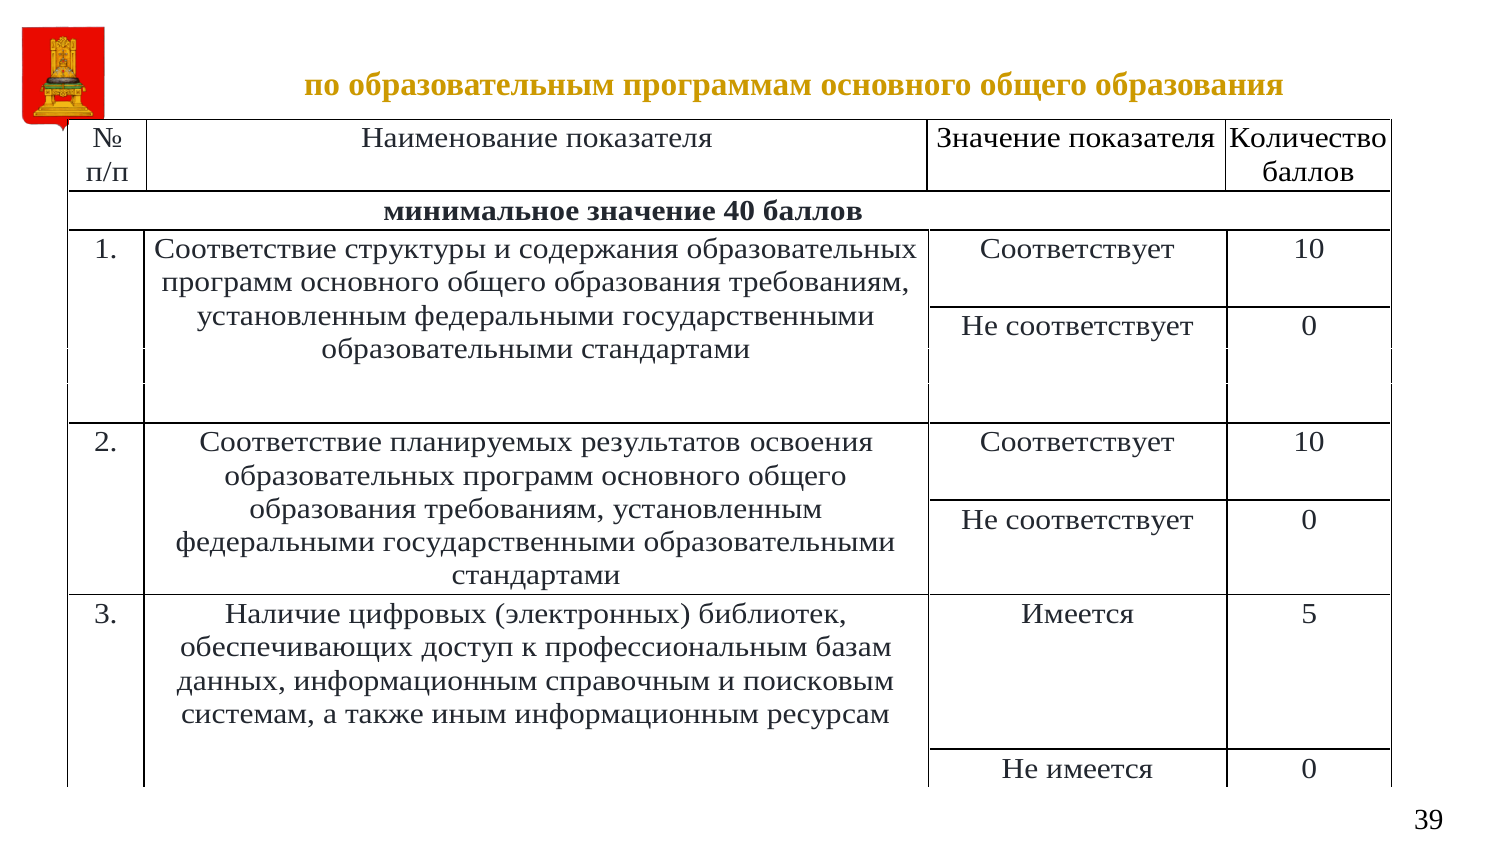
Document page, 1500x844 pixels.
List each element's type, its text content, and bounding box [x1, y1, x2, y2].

picture [20, 21, 1421, 822]
slide_number 39 [1364, 799, 1459, 837]
title по образовательным программам основного общего образования [147, 30, 1442, 134]
text_box [147, 114, 1435, 265]
